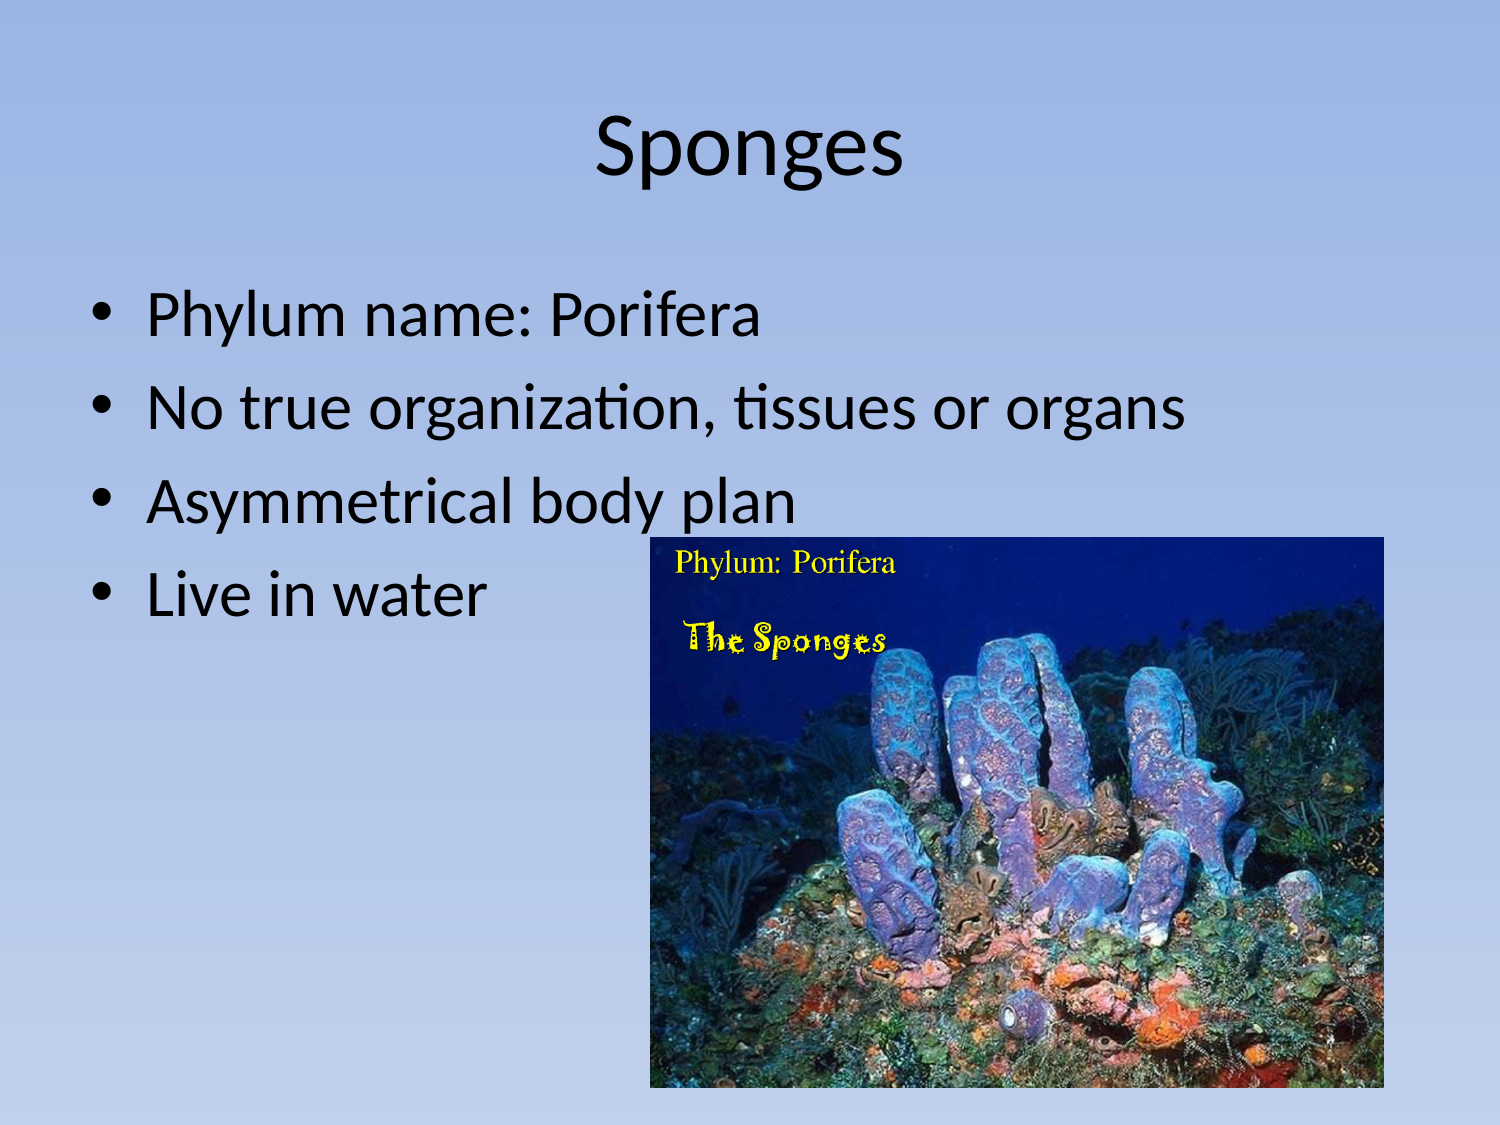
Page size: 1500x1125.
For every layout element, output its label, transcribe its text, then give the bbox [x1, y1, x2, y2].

title Sponges [75, 45, 1425, 233]
picture [649, 537, 1384, 1088]
list Phylum name: Porifera No true organization, tissues or organs Asymmetrical body plan Live in water [75, 262, 1425, 650]
picture [649, 922, 657, 930]
